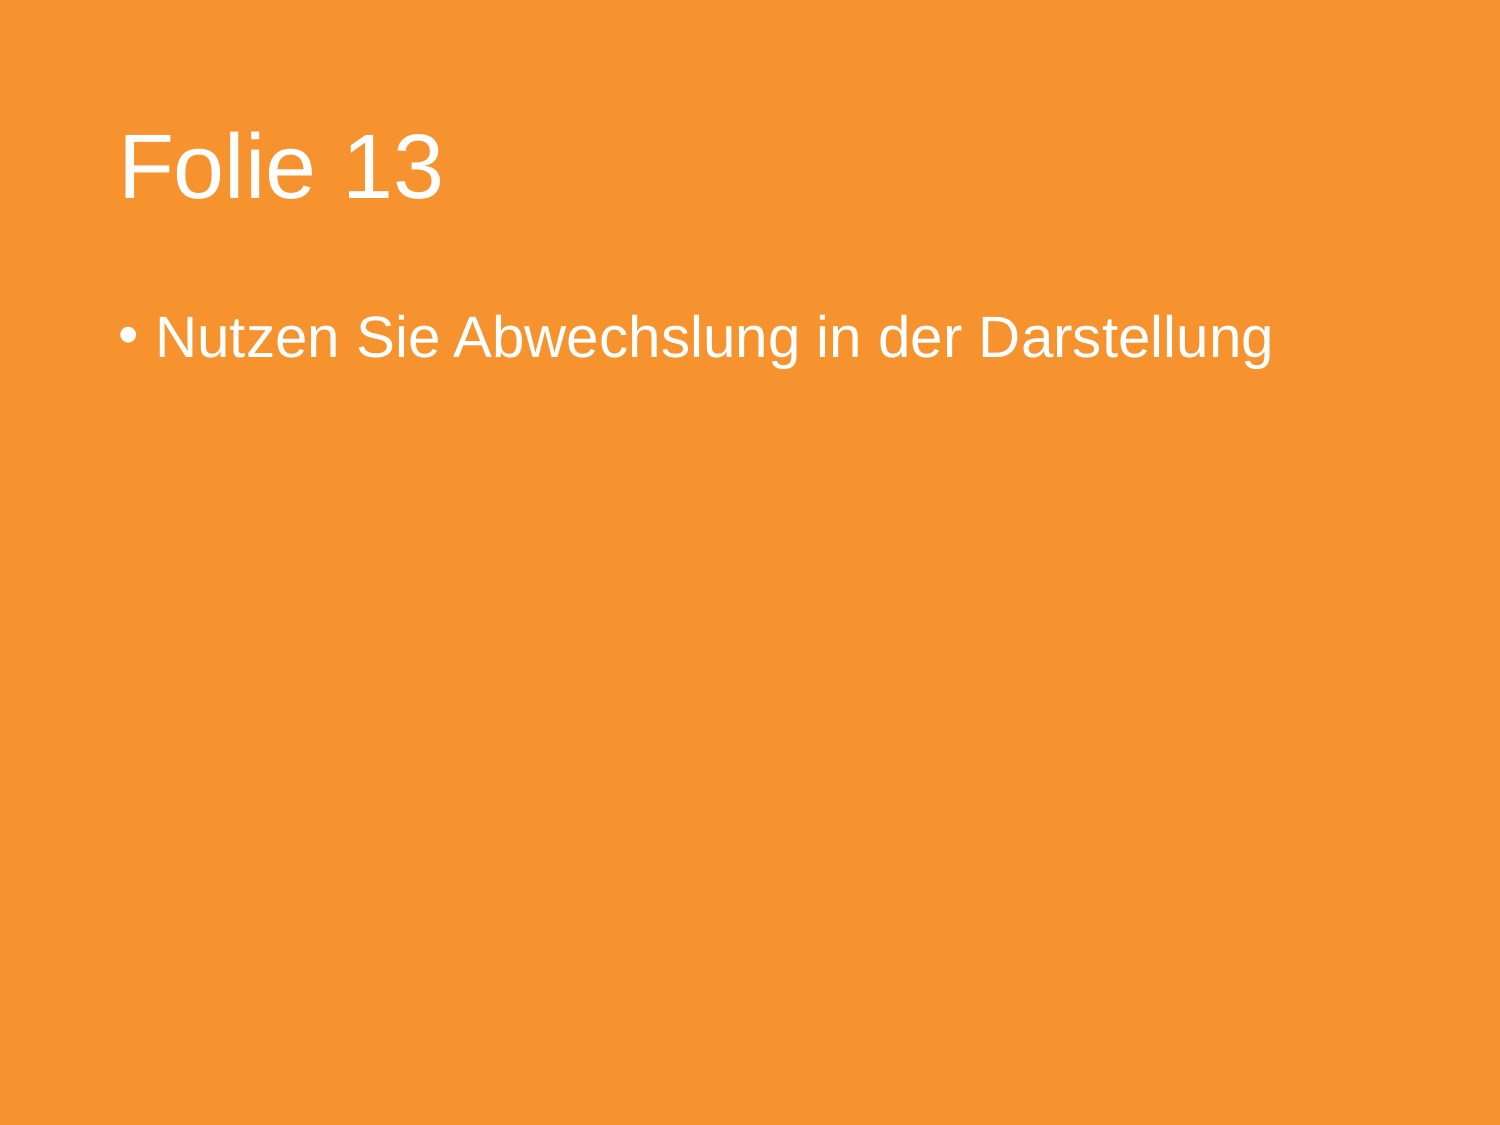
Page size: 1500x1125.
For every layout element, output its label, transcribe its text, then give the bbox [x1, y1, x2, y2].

title Folie 13 [103, 59, 1397, 278]
list Nutzen Sie Abwechslung in der Darstellung [103, 299, 1397, 1014]
